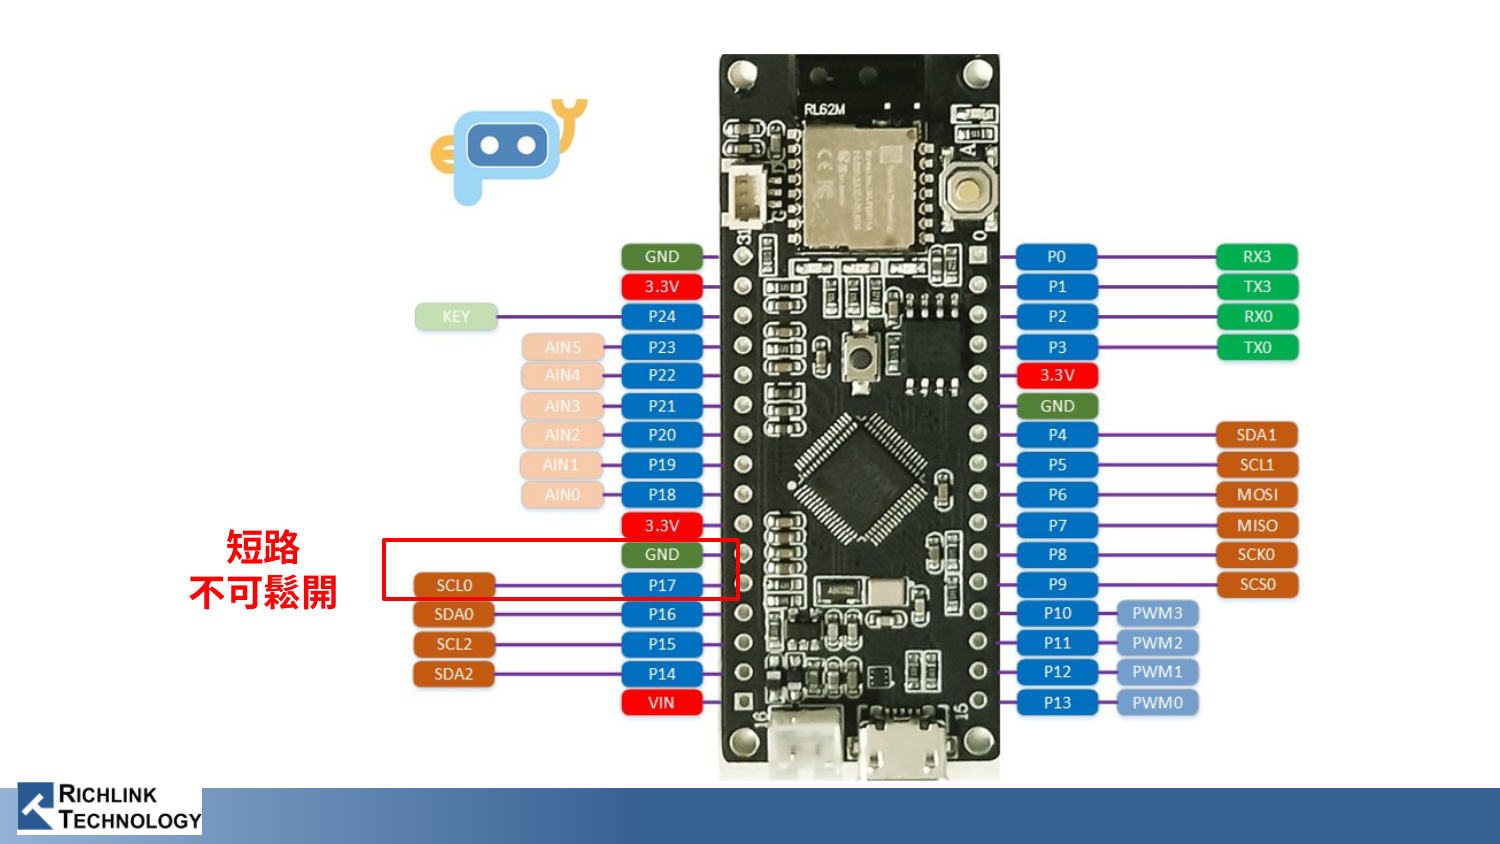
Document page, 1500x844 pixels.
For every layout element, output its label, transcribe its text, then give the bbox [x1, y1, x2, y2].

text_box 短路 不可鬆開 [174, 516, 354, 622]
picture [407, 53, 1306, 782]
picture [17, 776, 202, 835]
slide_number [1074, 782, 1425, 827]
text_box [382, 538, 402, 601]
